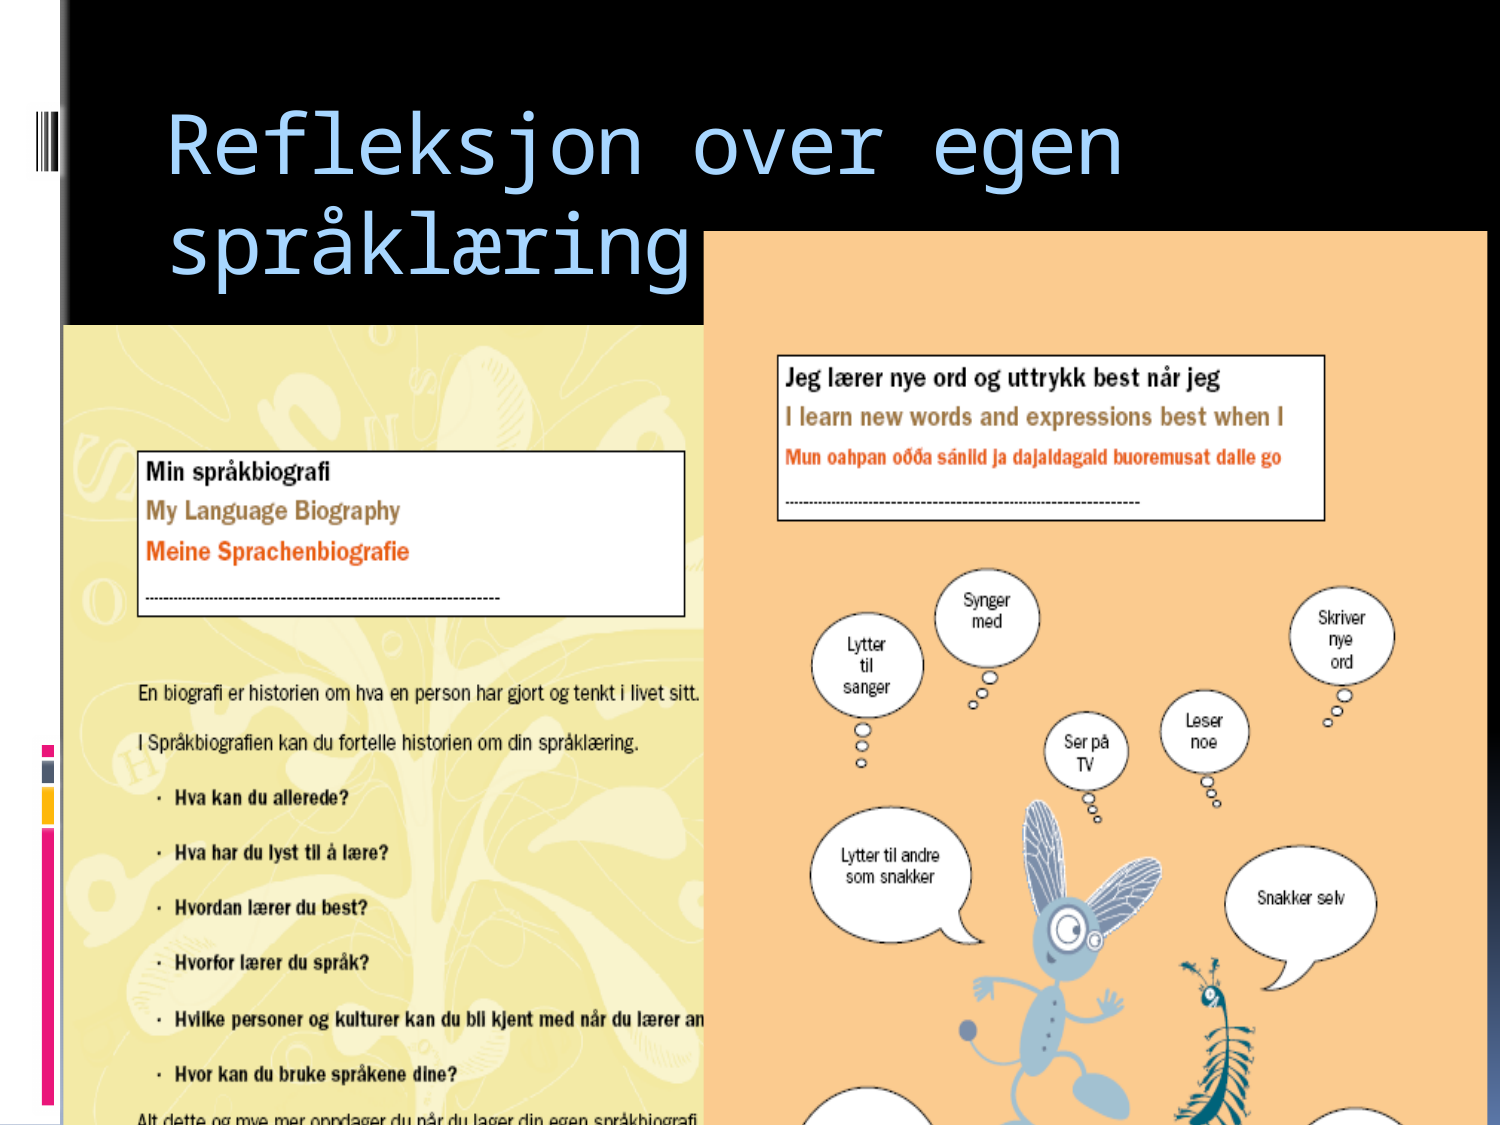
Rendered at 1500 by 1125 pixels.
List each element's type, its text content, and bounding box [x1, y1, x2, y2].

picture [62, 325, 696, 1125]
picture [703, 231, 1488, 1125]
title Refleksjon over egen språklæring [150, 83, 1425, 234]
